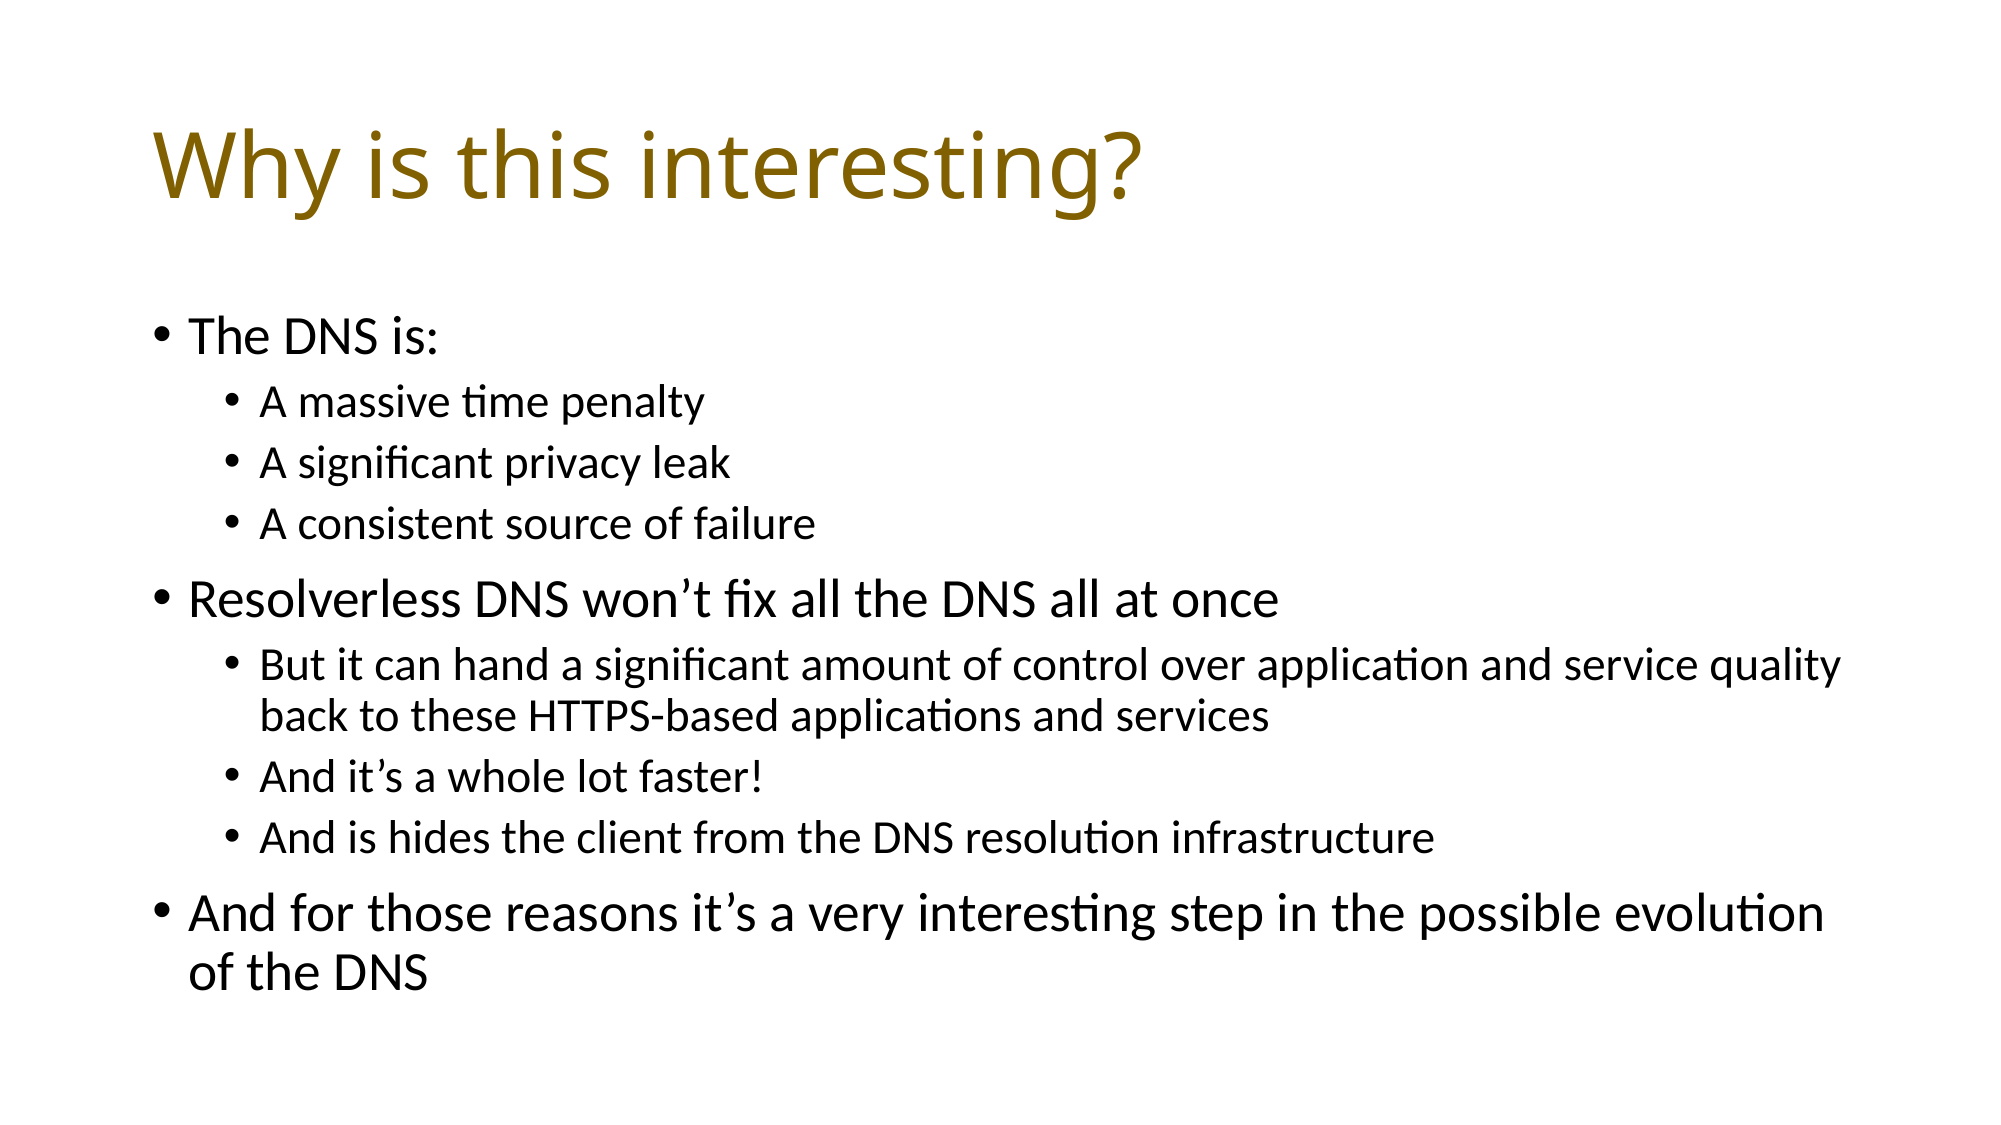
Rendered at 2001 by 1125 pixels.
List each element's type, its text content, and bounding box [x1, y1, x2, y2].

list The DNS is: A massive time penalty A significant privacy leak A consistent source of failure Resolverless DNS won’t fix all the DNS all at once But it can hand a significant amount of control over application and service quality back to these HTTPS-based applications and services And it’s a whole lot faster! And is hides the client from the DNS resolution infrastructure And for those reasons it’s a very interesting step in the possible evolution of the DNS [137, 299, 1863, 1014]
title Why is this interesting? [137, 59, 1863, 278]
